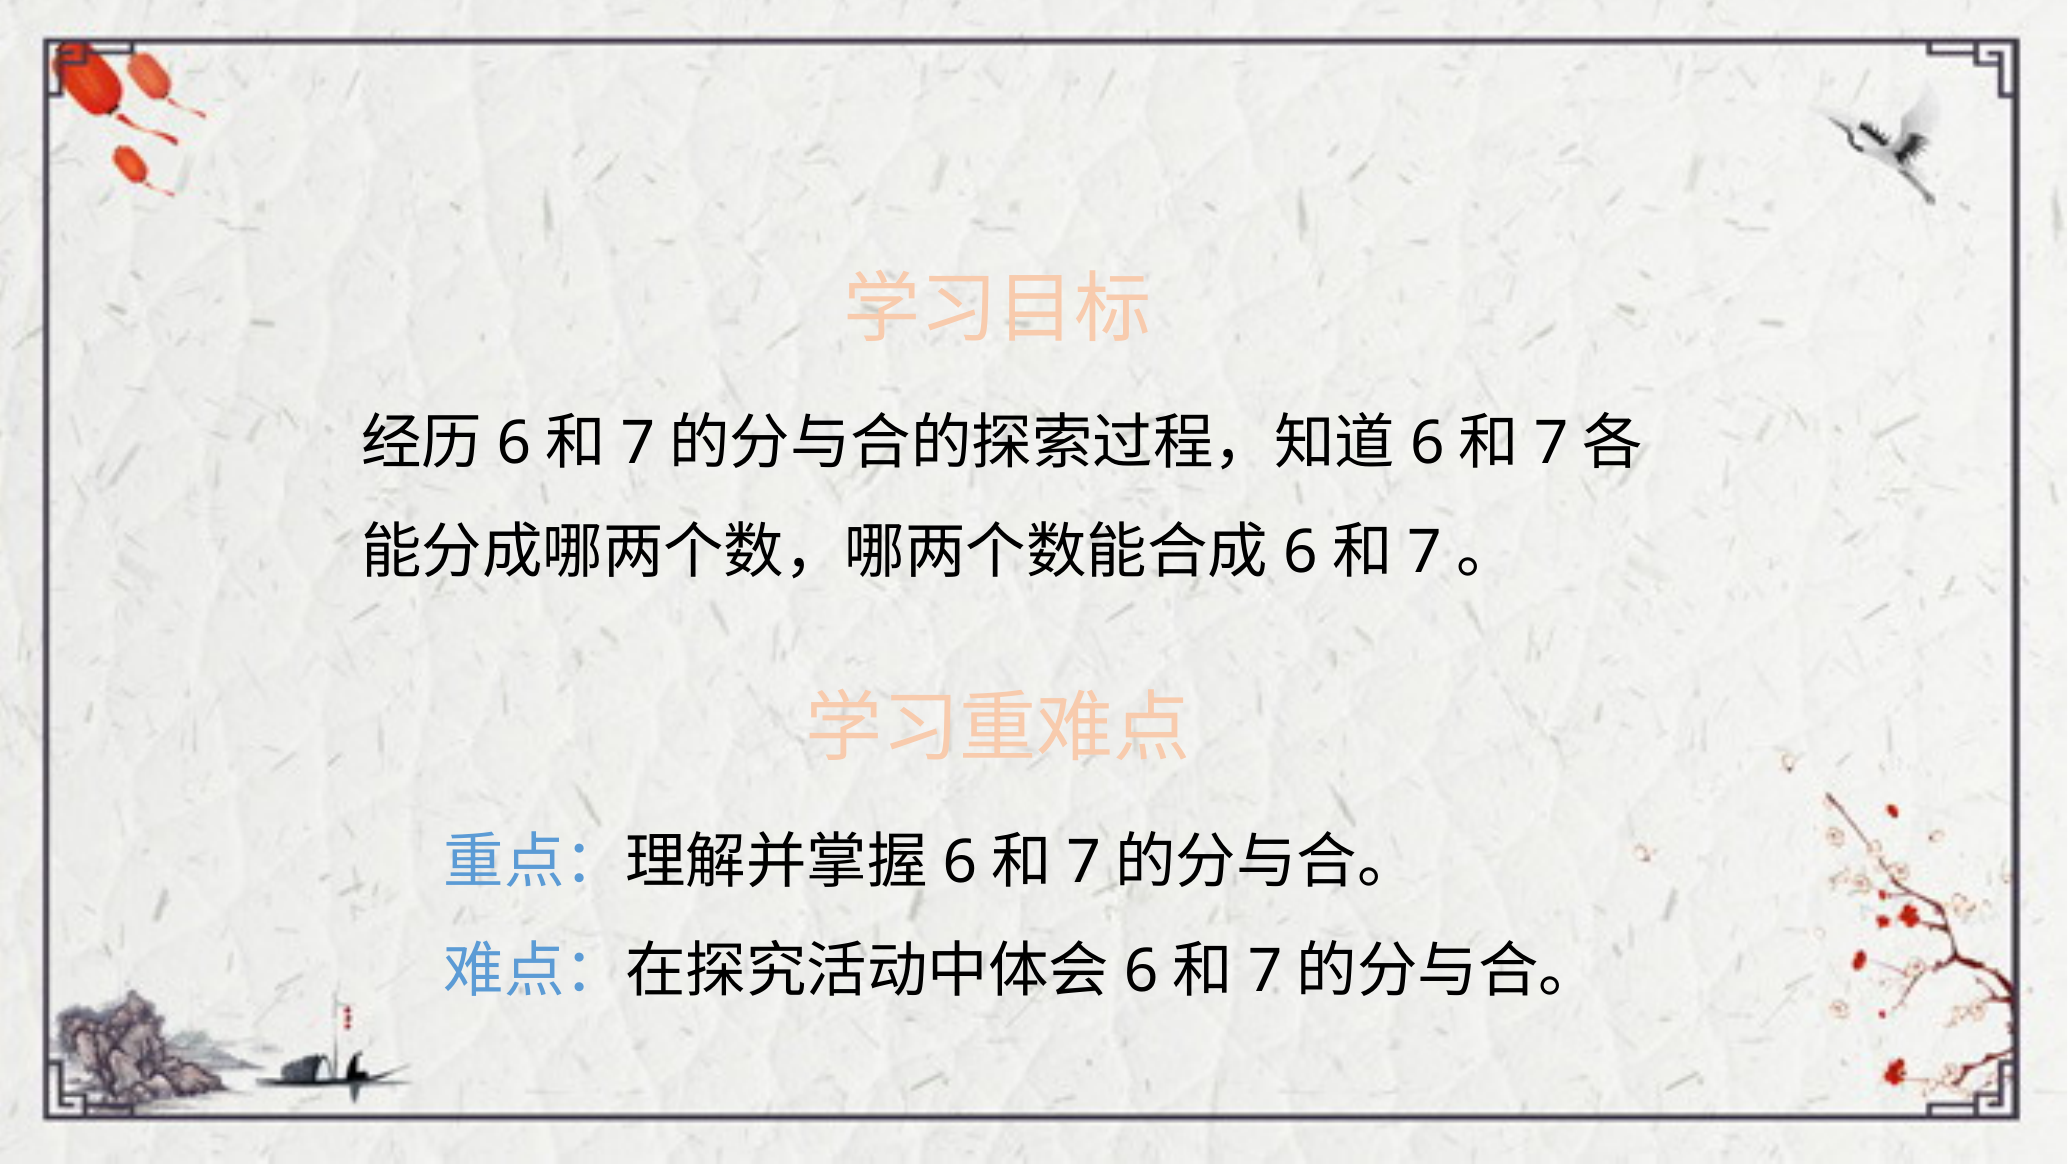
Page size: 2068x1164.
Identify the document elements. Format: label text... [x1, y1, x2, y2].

text_box 重点：理解并掌握6和7的分与合。 难点：在探究活动中体会6和7的分与合。 [428, 778, 1605, 1012]
text_box 学习重难点 [672, 669, 1324, 778]
text_box 经历6和7的分与合的探索过程，知道6和7各能分成哪两个数，哪两个数能合成6和7。 [346, 360, 1707, 593]
picture [0, 0, 2068, 1164]
text_box 学习目标 [576, 250, 1419, 359]
